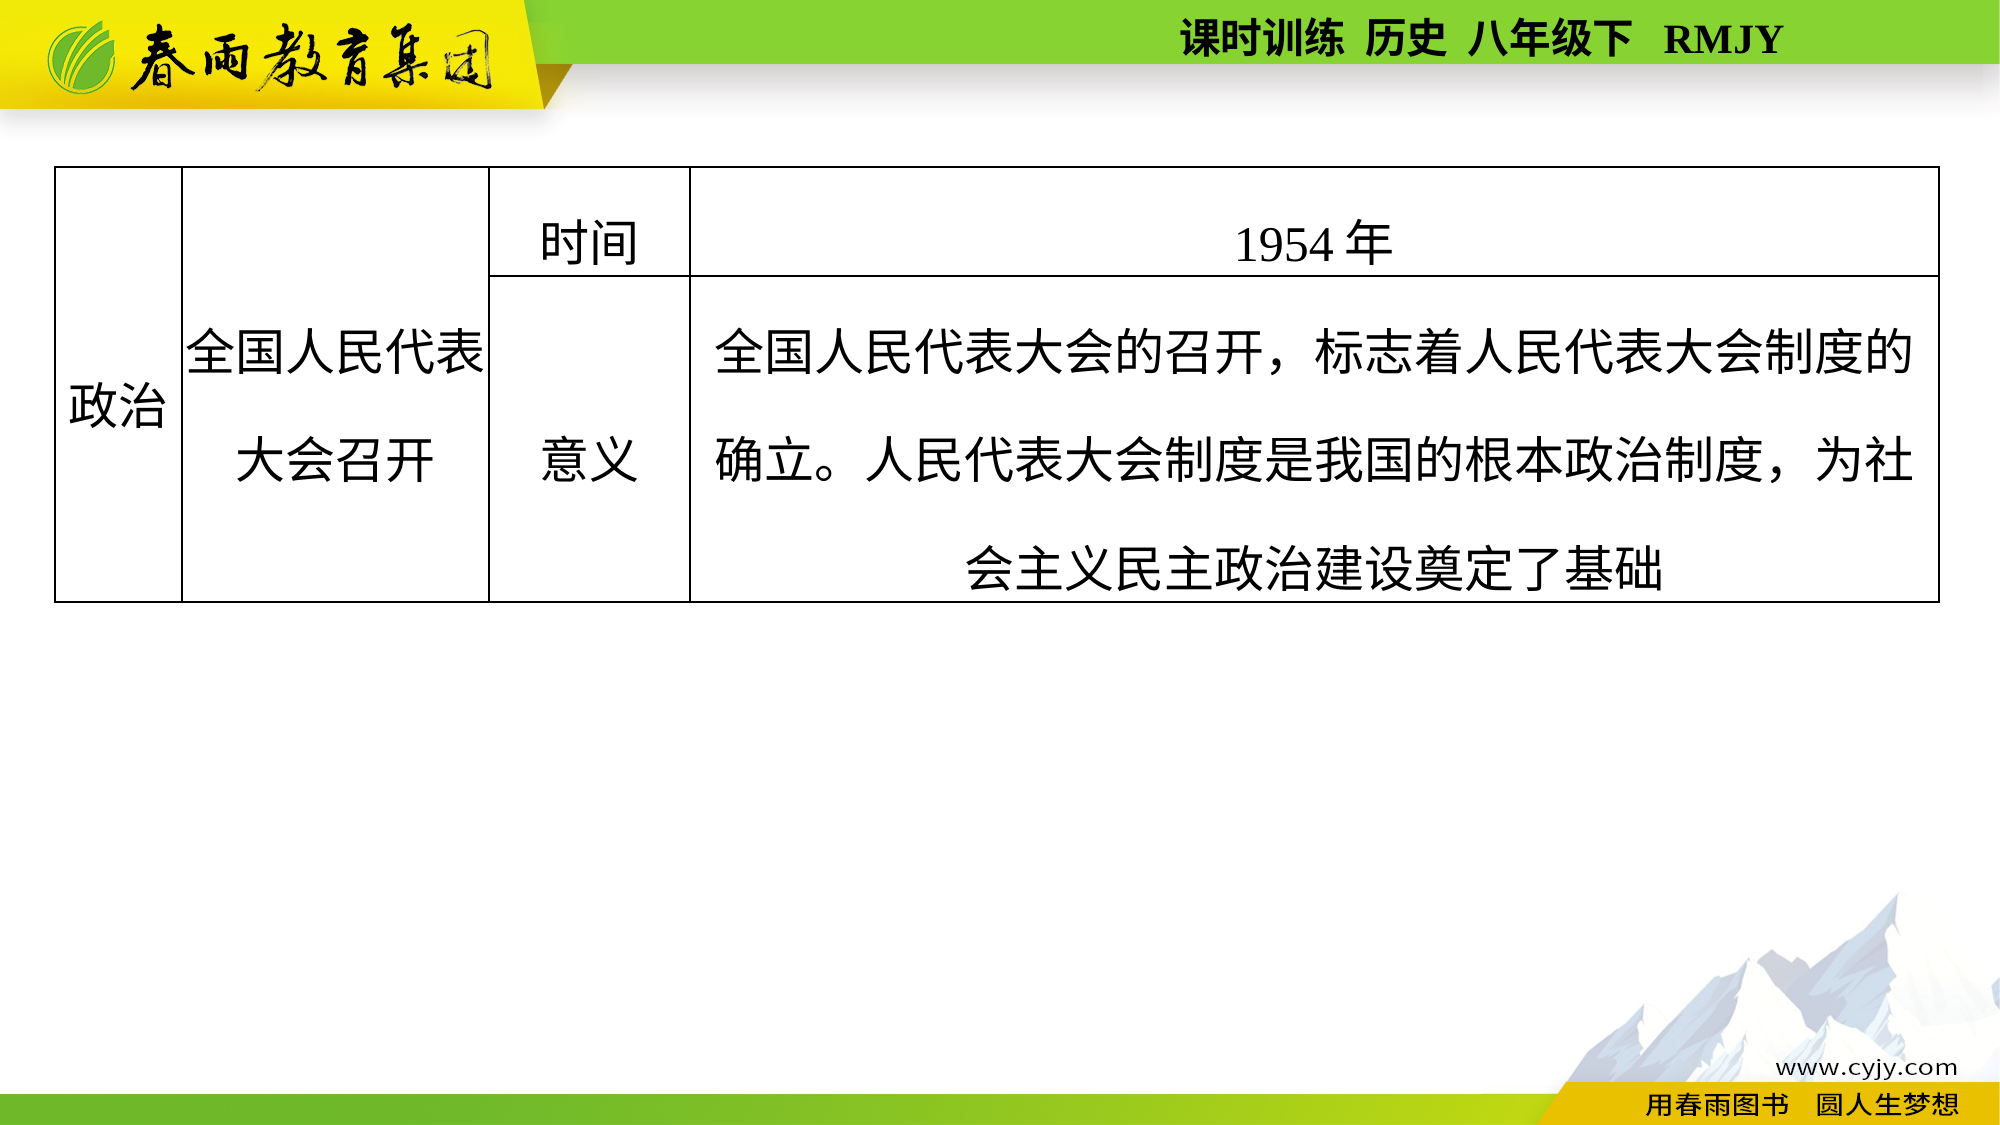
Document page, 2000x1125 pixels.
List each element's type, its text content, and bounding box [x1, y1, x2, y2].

table_cell 全国人民代表大会的召开，标志着人民代表大会制度的确立。人民代表大会制度是我国的根本政治制度，为社会主义民主政治建设奠定了基础 [691, 277, 1938, 601]
table_header 1954年 [691, 168, 1938, 275]
table_header 政治 [56, 168, 181, 601]
table_cell 意义 [490, 277, 689, 601]
table_header 全国人民代表 大会召开 [183, 168, 488, 601]
table_header 时间 [490, 168, 689, 275]
picture [0, 0, 2000, 1125]
